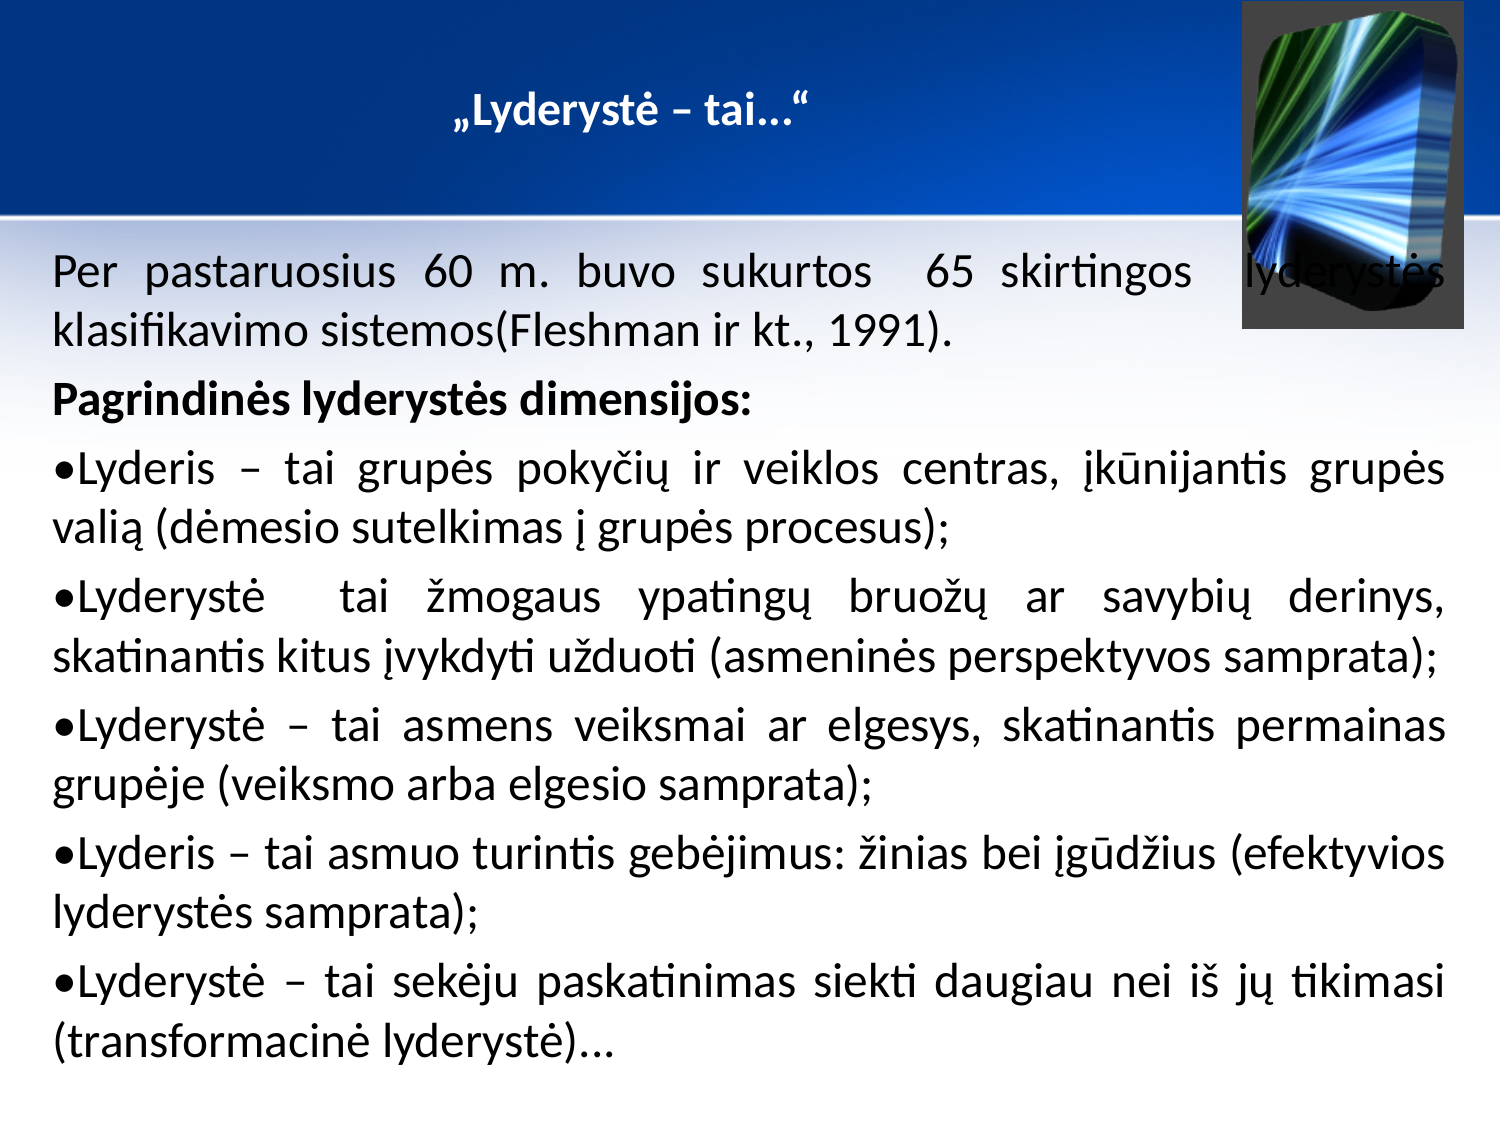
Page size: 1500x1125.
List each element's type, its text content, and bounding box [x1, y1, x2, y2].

picture [0, 0, 1500, 1125]
list Per pastaruosius 60 m. buvo sukurtos 65 skirtingos lyderystės klasifikavimo sistemos(Fleshman ir kt., 1991). Pagrindinės lyderystės dimensijos: •Lyderis – tai grupės pokyčių ir veiklos centras, įkūnijantis grupės valią (dėmesio sutelkimas į grupės procesus); •Lyderystė tai žmogaus ypatingų bruožų ar savybių derinys, skatinantis kitus įvykdyti užduoti (asmeninės perspektyvos samprata); •Lyderystė – tai asmens veiksmai ar elgesys, skatinantis permainas grupėje (veiksmo arba elgesio samprata); •Lyderis – tai asmuo turintis gebėjimus: žinias bei įgūdžius (efektyvios lyderystės samprata); •Lyderystė – tai sekėju paskatinimas siekti daugiau nei iš jų tikimasi (transformacinė lyderystė)... [37, 229, 1463, 1107]
title „Lyderystė – tai...“ [37, 12, 1225, 200]
